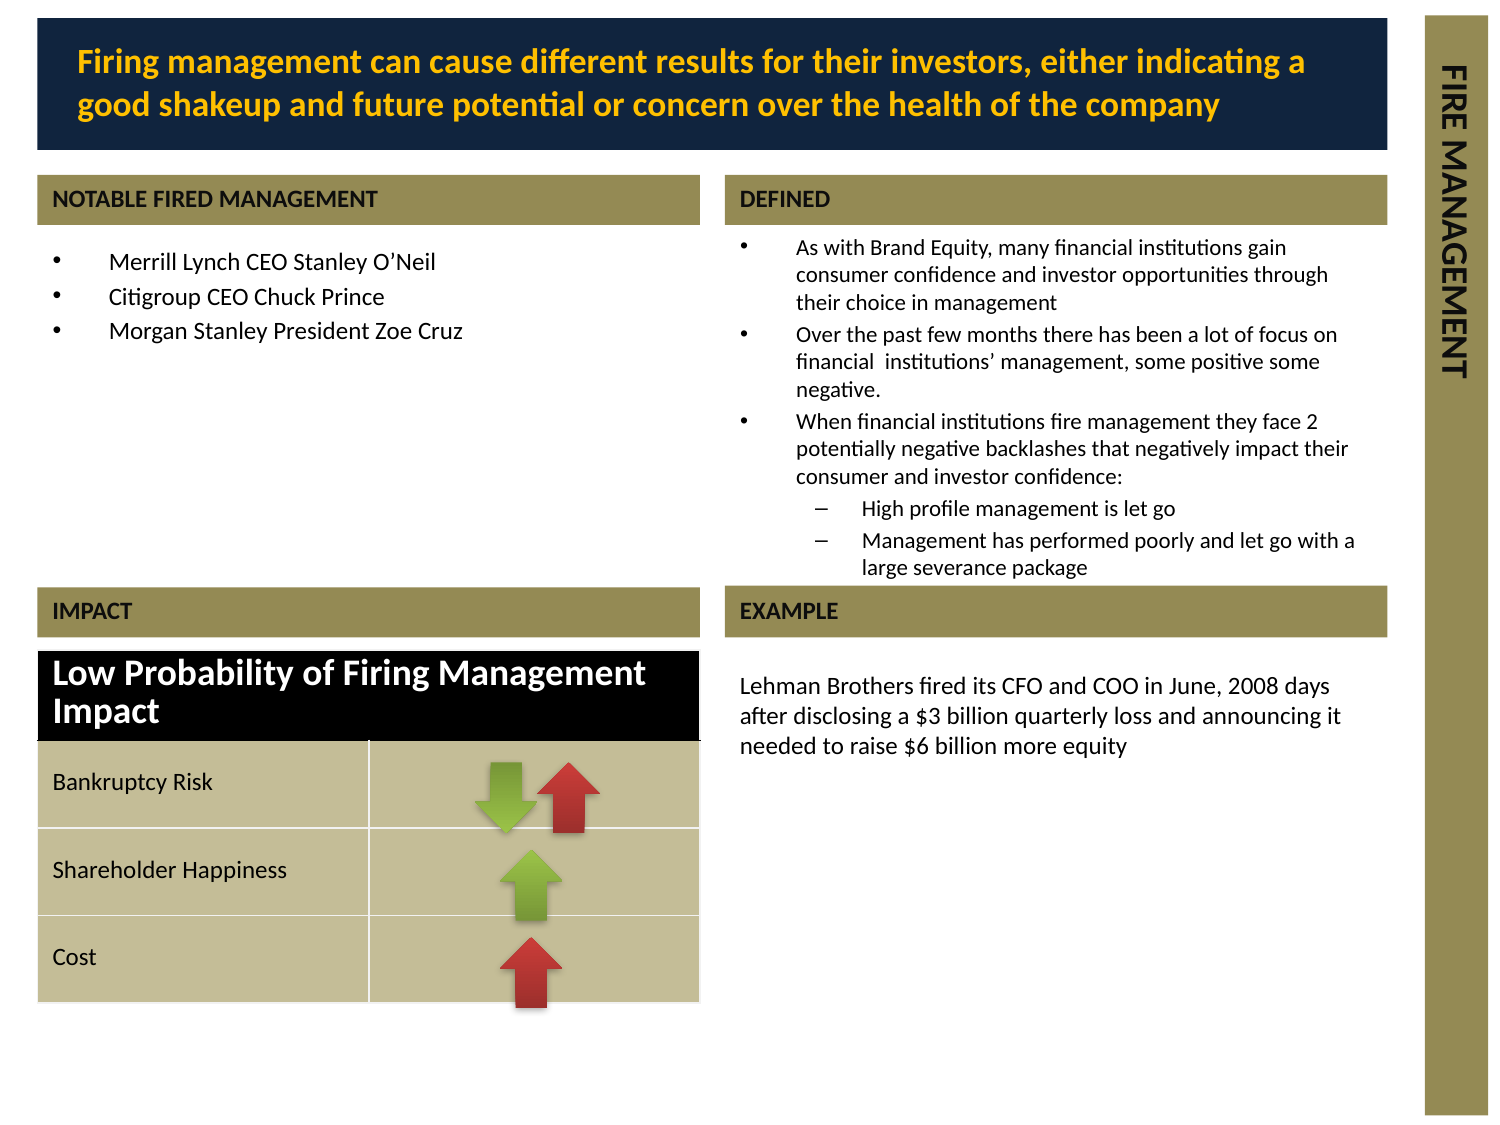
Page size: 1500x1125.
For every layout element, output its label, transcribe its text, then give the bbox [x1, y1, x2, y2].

list Merrill Lynch CEO Stanley O’Neil Citigroup CEO Chuck Prince Morgan Stanley President Zoe Cruz [37, 237, 701, 563]
text_box [500, 849, 563, 921]
table_cell [370, 741, 699, 827]
text_box EXAMPLE [724, 587, 1388, 633]
table_cell [370, 829, 699, 915]
table_header Low Probability of Firing Management Impact [38, 651, 699, 740]
text_box [537, 762, 600, 834]
text_box Firing management can cause different results for their investors, either indicating a good shakeup and future potential or concern over the health of the company [62, 30, 1363, 131]
table_cell [370, 916, 699, 1002]
list As with Brand Equity, many financial institutions gain consumer confidence and investor opportunities through their choice in management Over the past few months there has been a lot of focus on financial institutions’ management, some positive some negative. When financial institutions fire management they face 2 potentially negative backlashes that negatively impact their consumer and investor confidence: High profile management is let go Management has performed poorly and let go with a large severance package [724, 224, 1388, 551]
text_box FIRE MANAGEMENT [1427, 49, 1488, 713]
text_box NOTABLE FIRED MANAGEMENT [37, 174, 700, 220]
text_box [499, 937, 563, 1009]
table_cell Bankruptcy Risk [38, 741, 368, 827]
table_cell Shareholder Happiness [38, 829, 368, 915]
table_cell Cost [38, 916, 368, 1002]
text_box DEFINED [724, 174, 1388, 220]
text_box [474, 762, 538, 834]
text_box IMPACT [37, 587, 700, 633]
text_box Lehman Brothers fired its CFO and COO in June, 2008 days after disclosing a $3 billion quarterly loss and announcing it needed to raise $6 billion more equity [724, 662, 1388, 768]
